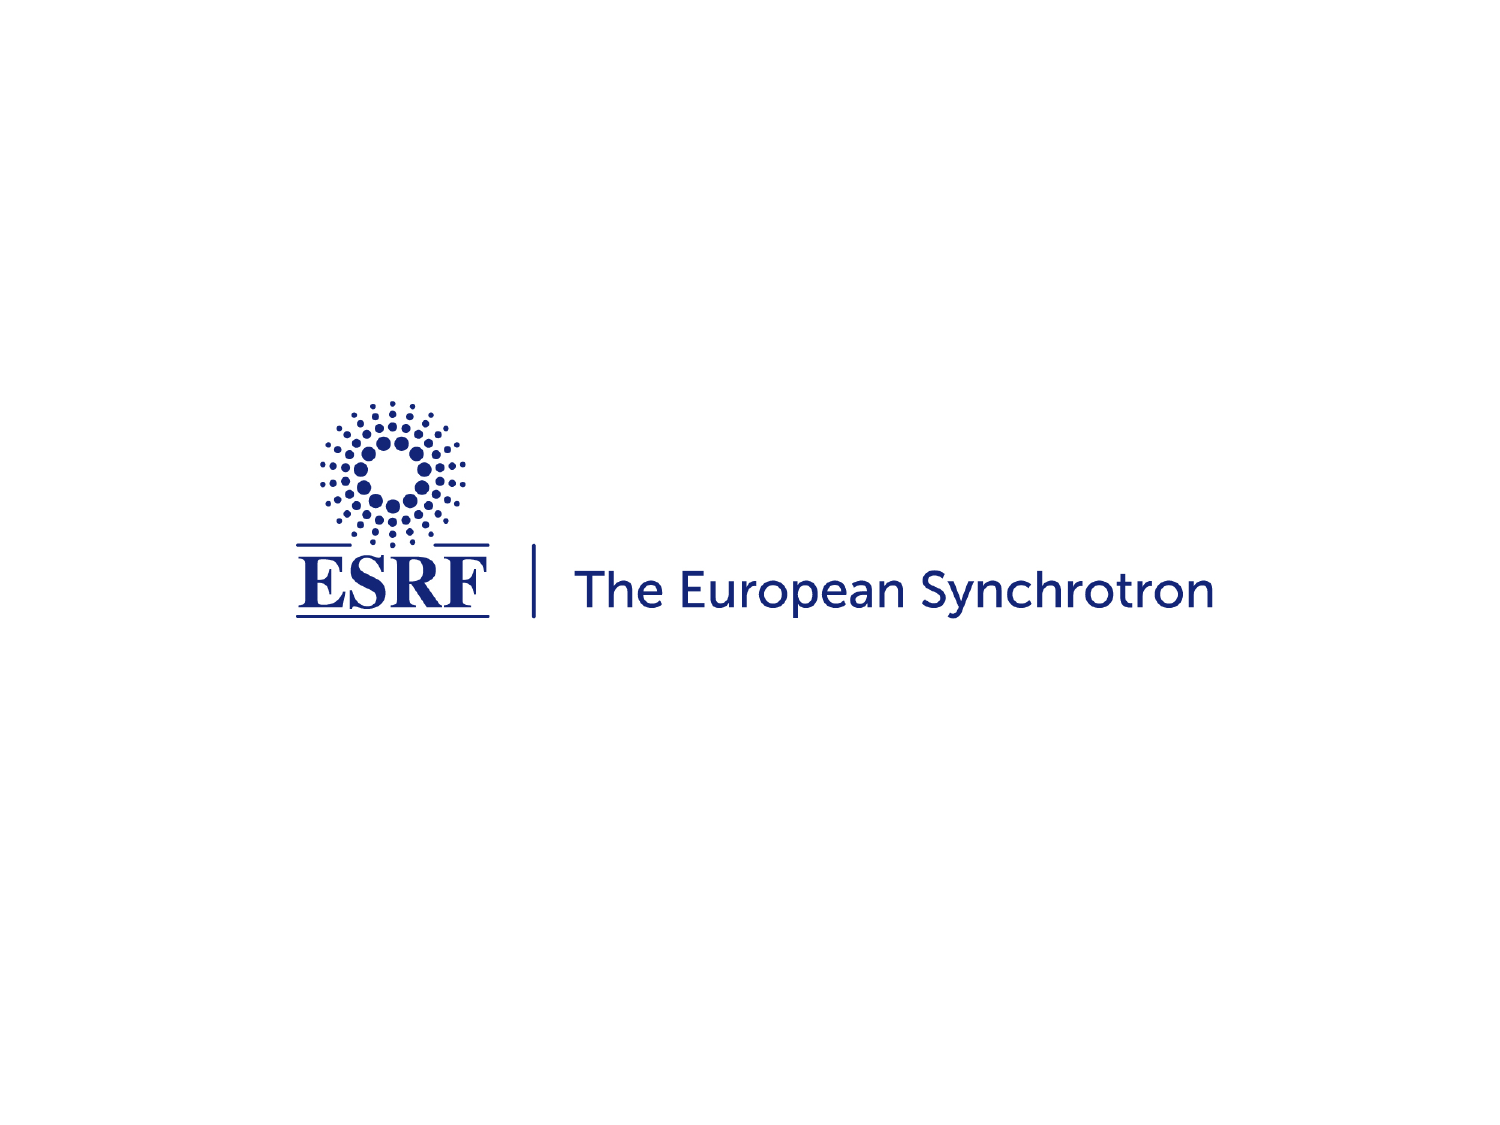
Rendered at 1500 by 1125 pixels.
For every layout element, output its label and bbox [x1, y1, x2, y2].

picture [159, 326, 1341, 799]
